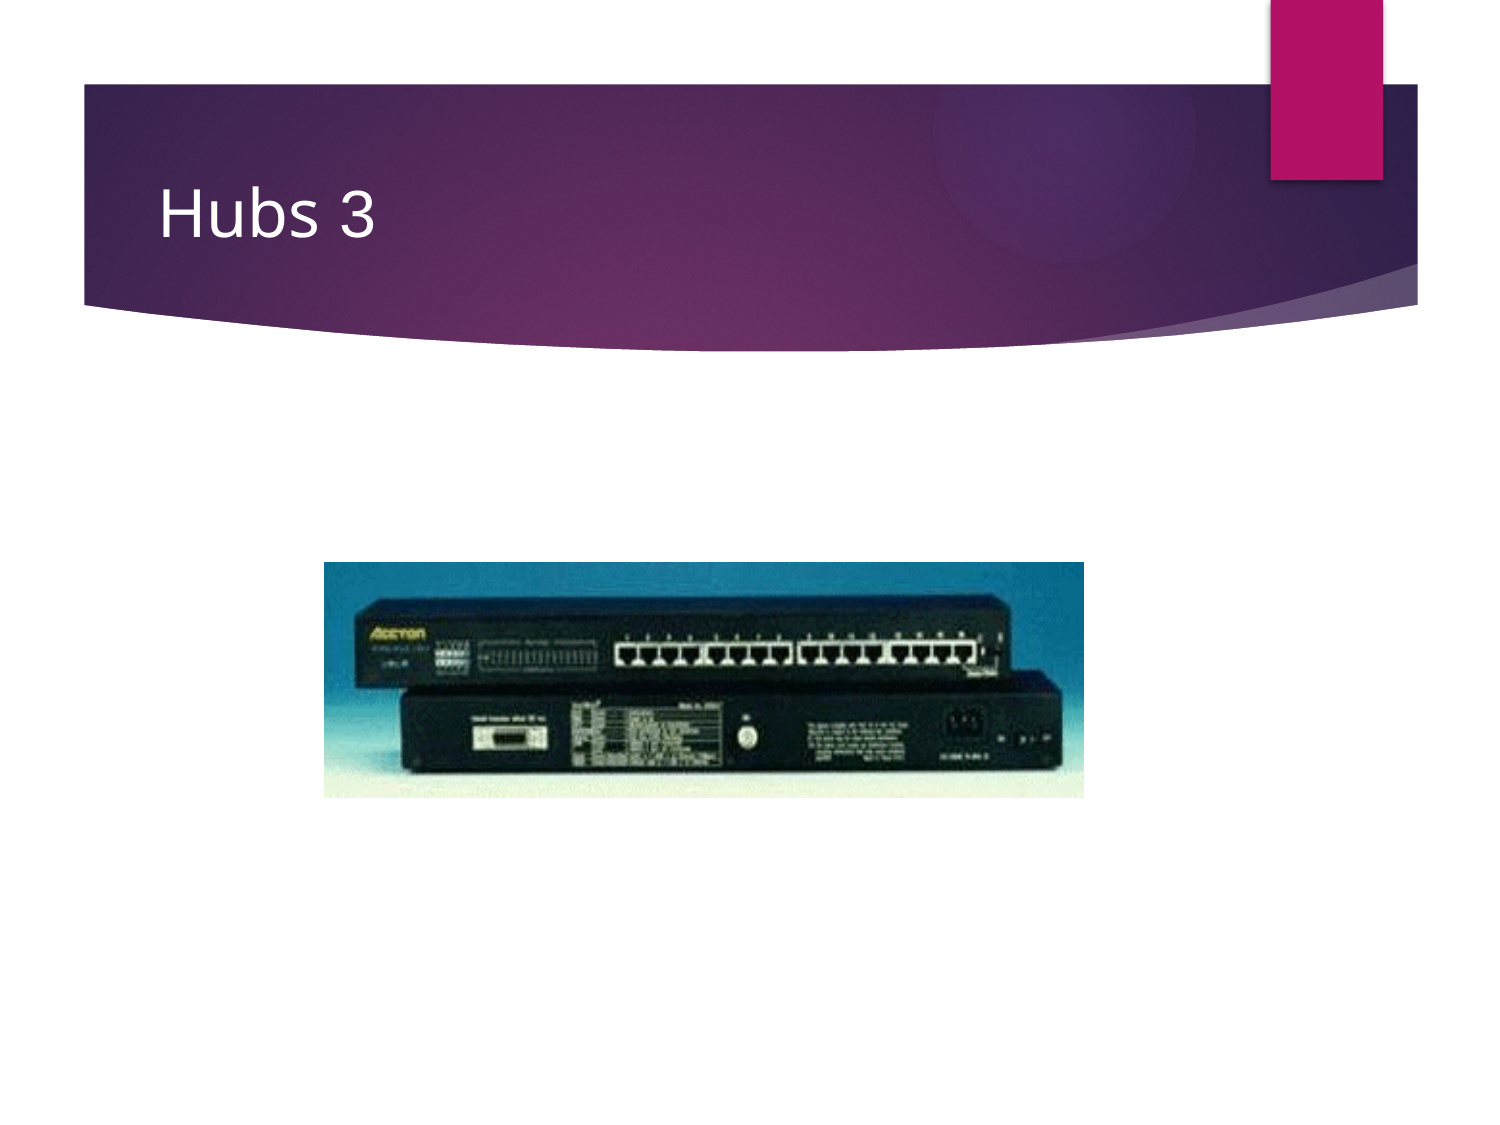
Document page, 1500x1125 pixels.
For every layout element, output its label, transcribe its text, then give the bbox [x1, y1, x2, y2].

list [324, 562, 1084, 798]
title 3 Hubs [142, 152, 1183, 269]
